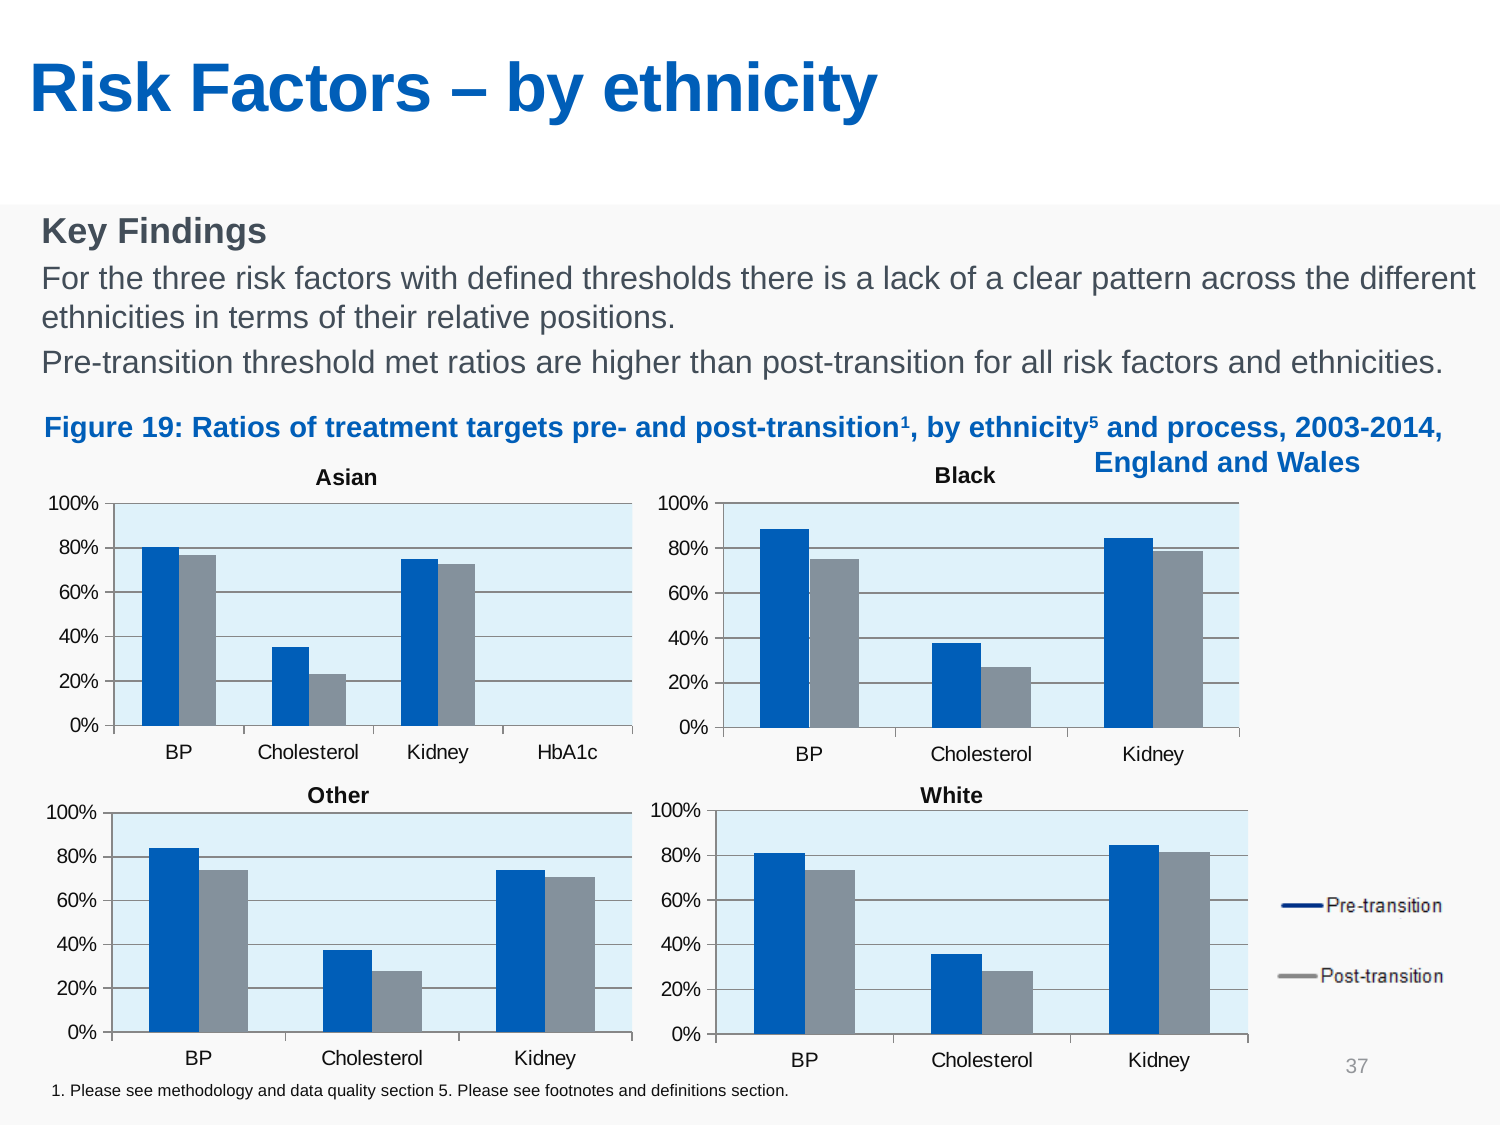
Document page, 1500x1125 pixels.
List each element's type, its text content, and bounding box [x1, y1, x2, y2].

picture [1272, 881, 1449, 919]
slide_number 37 [1277, 1035, 1384, 1095]
text_box 1. Please see methodology and data quality section 5. Please see footnotes and definitions section. [36, 1083, 628, 1108]
text_box Figure 19: Ratios of treatment targets pre- and post-transition1, by ethnicity5 and process, 2003-2014, England and Wales [29, 400, 1500, 486]
picture [1272, 951, 1449, 1005]
list Key Findings For the three risk factors with defined thresholds there is a lack of a clear pattern across the different ethnicities in terms of their relative positions. Pre-transition threshold met ratios are higher than post-transition for all risk factors and ethnicities. [41, 208, 1483, 400]
title Risk Factors – by ethnicity [29, 42, 1447, 149]
chart [29, 449, 1272, 1102]
